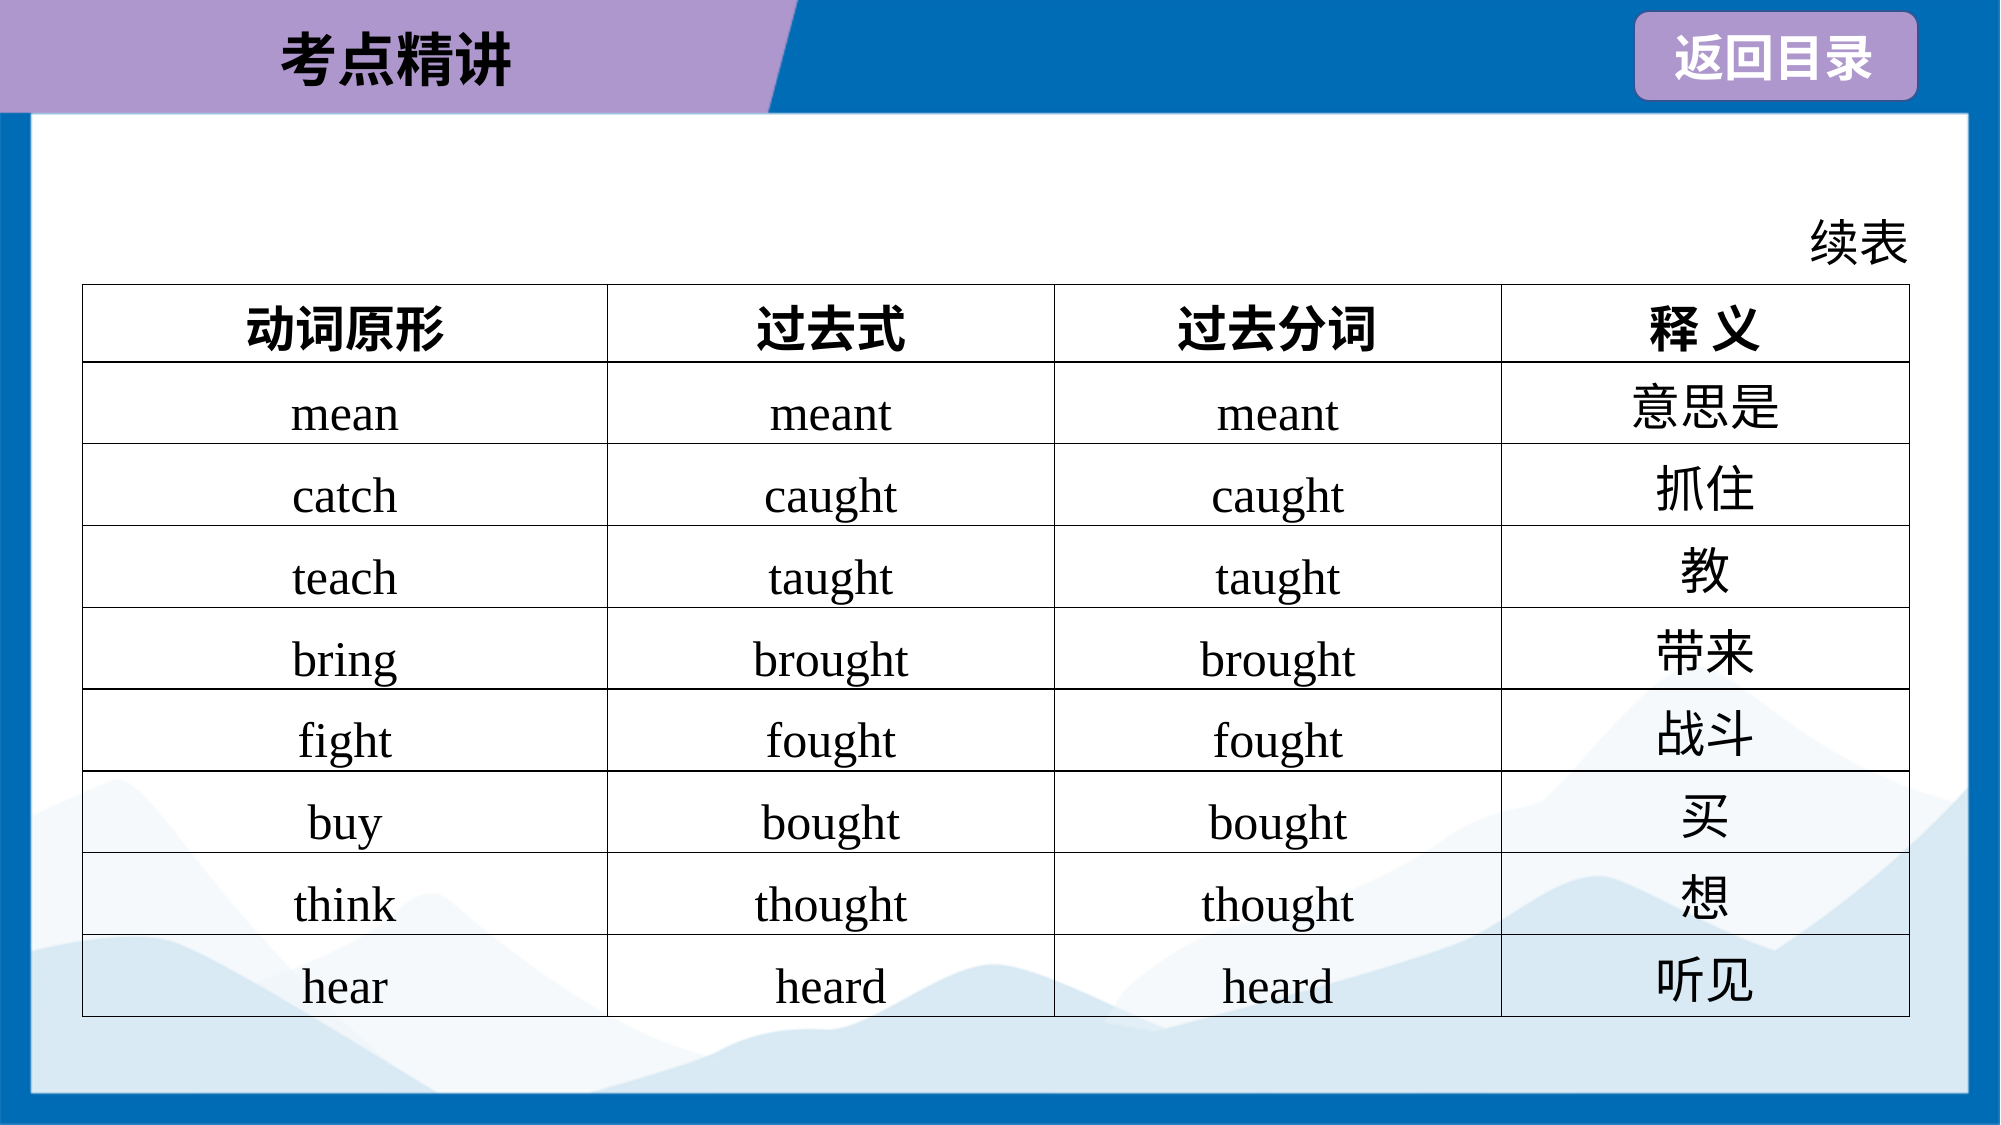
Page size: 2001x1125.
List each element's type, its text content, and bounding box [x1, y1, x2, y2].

table_cell bought [1055, 772, 1501, 852]
table_cell fight [83, 690, 607, 770]
table_cell 想 [1502, 853, 1909, 934]
table_cell 意思是 [1502, 363, 1909, 443]
table_cell thought [608, 853, 1054, 934]
table_cell 教 [1502, 526, 1909, 607]
table_cell meant [608, 363, 1054, 443]
table_cell buy [83, 772, 607, 852]
table_header 过去式 [608, 285, 1054, 361]
table_cell hear [83, 935, 607, 1016]
table_cell teach [83, 526, 607, 607]
table_header 动词原形 [83, 285, 607, 361]
table_cell 买 [1502, 772, 1909, 852]
table_cell 带来 [1502, 608, 1909, 688]
table_cell mean [83, 363, 607, 443]
table_cell meant [1055, 363, 1501, 443]
table_cell caught [1055, 444, 1501, 525]
table_cell heard [608, 935, 1054, 1016]
table_cell 战斗 [1502, 690, 1909, 770]
text_box 续表 [1808, 183, 1910, 271]
table_cell bought [608, 772, 1054, 852]
table_cell 抓住 [1502, 444, 1909, 525]
table_cell bring [83, 608, 607, 688]
table_cell fought [1055, 690, 1501, 770]
table_cell brought [608, 608, 1054, 688]
table_header 释 义 [1502, 285, 1909, 361]
table_cell think [83, 853, 607, 934]
table_cell taught [608, 526, 1054, 607]
table_header 过去分词 [1055, 285, 1501, 361]
table_cell caught [608, 444, 1054, 525]
table_cell fought [608, 690, 1054, 770]
table_cell thought [1055, 853, 1501, 934]
table_cell catch [83, 444, 607, 525]
table_cell brought [1055, 608, 1501, 688]
table_cell taught [1055, 526, 1501, 607]
table_cell 听见 [1502, 935, 1909, 1016]
table_cell heard [1055, 935, 1501, 1016]
picture [0, 0, 2000, 1125]
